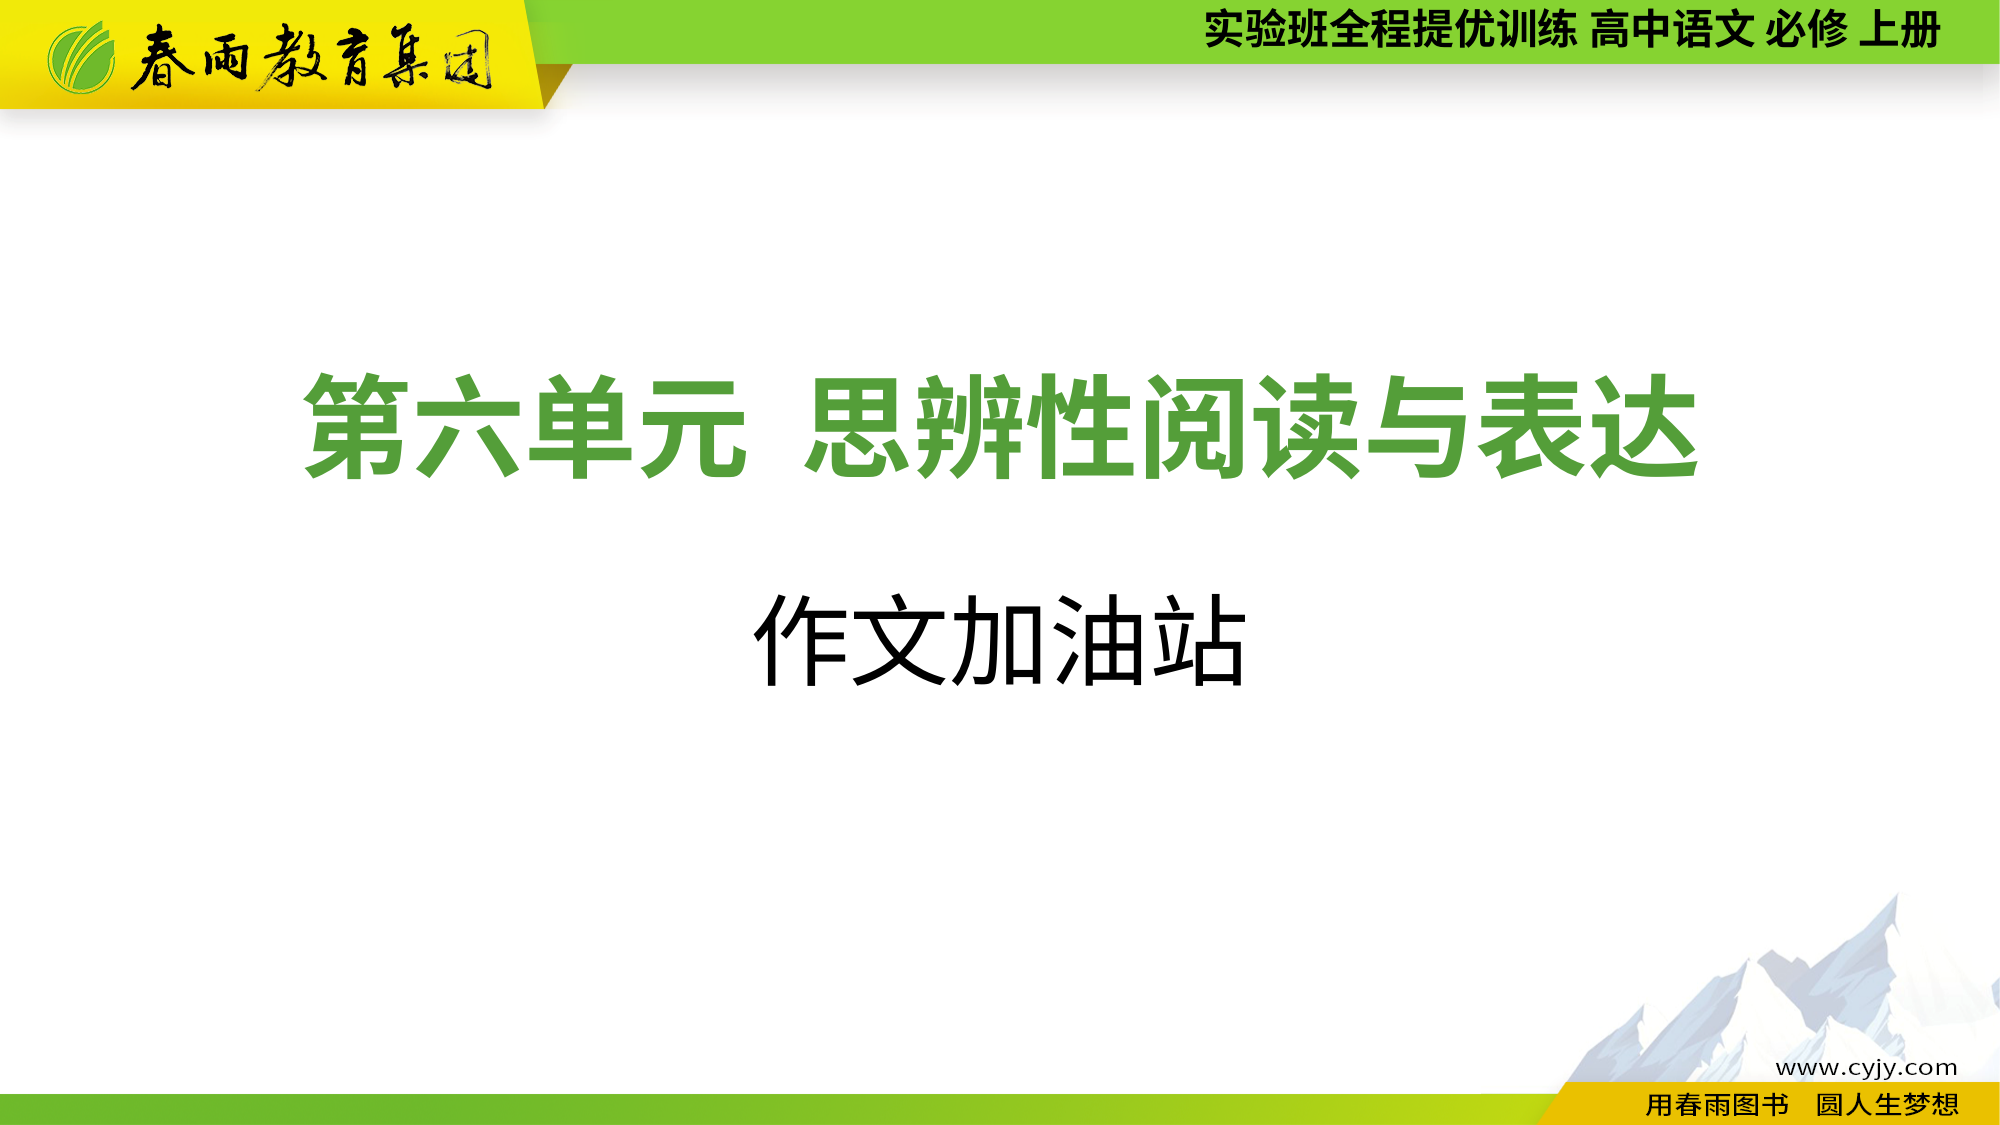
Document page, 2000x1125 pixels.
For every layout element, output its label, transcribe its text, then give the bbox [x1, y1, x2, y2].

text_box 作文加油站 [54, 511, 1946, 706]
text_box 第六单元 思辨性阅读与表达 [54, 282, 1946, 500]
picture [0, 0, 2000, 1125]
